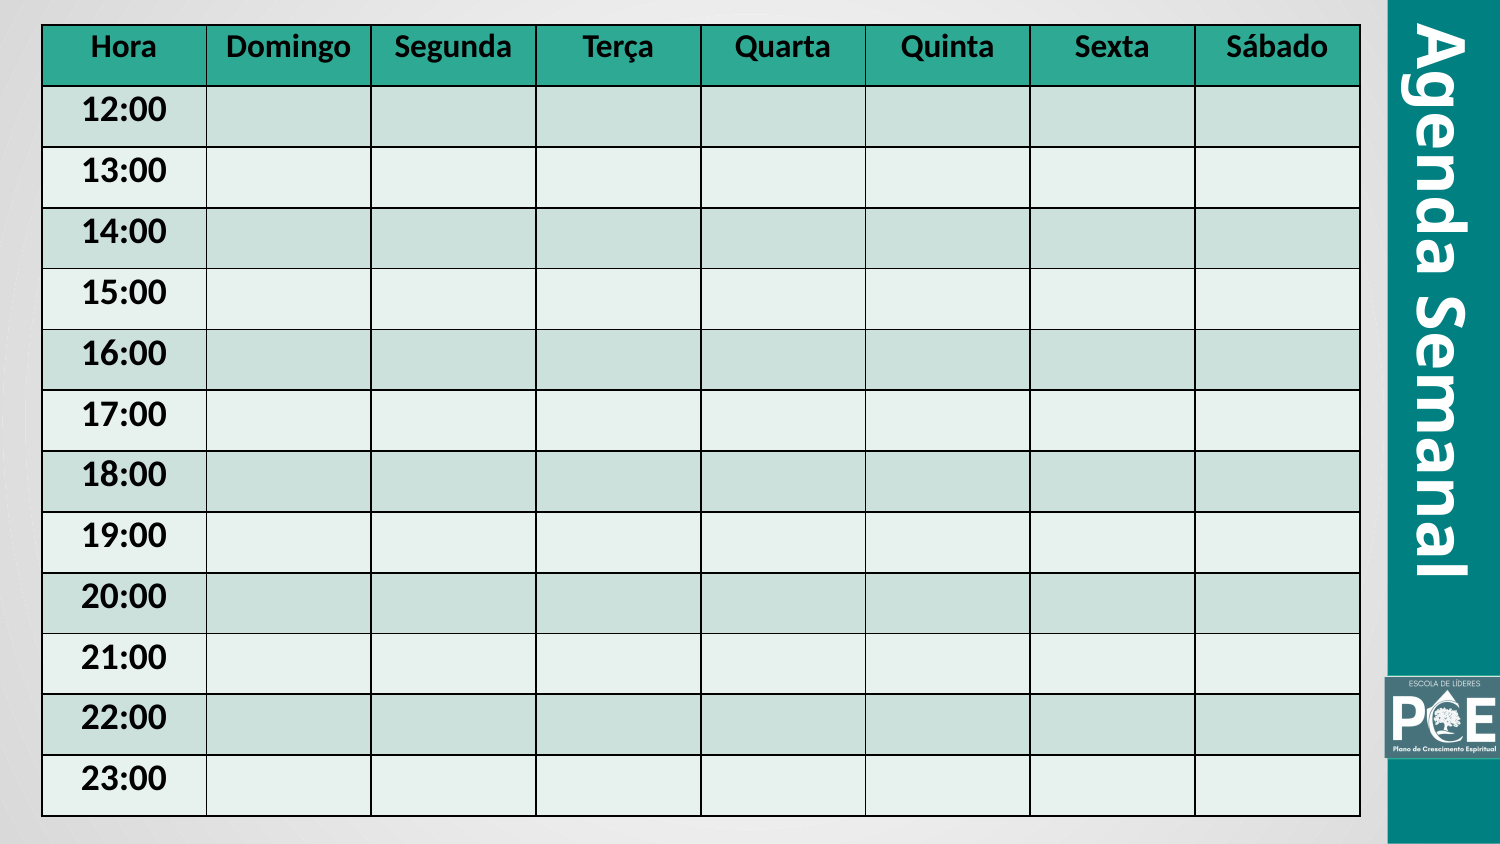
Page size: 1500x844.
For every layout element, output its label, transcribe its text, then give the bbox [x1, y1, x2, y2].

table_cell [1031, 574, 1194, 633]
table_cell [537, 87, 700, 146]
table_header Hora [43, 26, 206, 85]
table_cell [1196, 513, 1359, 572]
table_cell [207, 756, 370, 815]
table_cell [207, 634, 370, 693]
table_cell 17:00 [43, 391, 206, 450]
table_cell [537, 148, 700, 207]
table_cell [207, 148, 370, 207]
table_cell [537, 574, 700, 633]
table_cell [372, 87, 535, 146]
table_cell [537, 756, 700, 815]
table_cell [702, 695, 865, 754]
table_cell [866, 87, 1029, 146]
table_cell [866, 330, 1029, 389]
table_cell 23:00 [43, 756, 206, 815]
table_cell [1031, 452, 1194, 511]
table_cell [1031, 209, 1194, 268]
table_cell [1031, 87, 1194, 146]
table_cell [537, 269, 700, 329]
table_cell [1196, 574, 1359, 633]
table_cell [372, 574, 535, 633]
table_cell [866, 148, 1029, 207]
table_cell [207, 513, 370, 572]
table_cell [702, 513, 865, 572]
table_cell [537, 209, 700, 268]
table_cell [1196, 87, 1359, 146]
table_cell [1196, 756, 1359, 815]
table_cell 20:00 [43, 574, 206, 633]
table_cell [207, 330, 370, 389]
table_cell [372, 209, 535, 268]
table_cell [537, 695, 700, 754]
table_cell [1031, 695, 1194, 754]
table_cell [1196, 148, 1359, 207]
table_cell [537, 513, 700, 572]
table_cell [207, 574, 370, 633]
table_cell [372, 634, 535, 693]
table_cell [866, 574, 1029, 633]
table_cell 21:00 [43, 634, 206, 693]
table_cell [702, 269, 865, 329]
table_cell [372, 148, 535, 207]
table_cell [372, 695, 535, 754]
table_cell 12:00 [43, 87, 206, 146]
table_cell 22:00 [43, 695, 206, 754]
table_header Segunda [372, 26, 535, 85]
table_cell [702, 148, 865, 207]
table_header Terça [537, 26, 700, 85]
table_cell [1031, 634, 1194, 693]
table_cell [1196, 330, 1359, 389]
table_cell [702, 87, 865, 146]
picture [1384, 676, 1500, 758]
table_cell [866, 634, 1029, 693]
table_cell 15:00 [43, 269, 206, 329]
table_cell [702, 330, 865, 389]
table_cell [372, 513, 535, 572]
table_cell [537, 330, 700, 389]
table_cell [1196, 695, 1359, 754]
table_cell 18:00 [43, 452, 206, 511]
table_cell 19:00 [43, 513, 206, 572]
table_header Quarta [702, 26, 865, 85]
table_cell [866, 209, 1029, 268]
table_cell [1196, 452, 1359, 511]
table_cell [372, 452, 535, 511]
text_box Agenda Semanal [1397, 16, 1492, 589]
table_cell [866, 513, 1029, 572]
table_cell [207, 452, 370, 511]
table_cell [1196, 269, 1359, 329]
table_cell [1196, 209, 1359, 268]
table_cell [1031, 513, 1194, 572]
table_cell [1196, 634, 1359, 693]
table_cell [537, 452, 700, 511]
table_cell 13:00 [43, 148, 206, 207]
table_header Sábado [1196, 26, 1359, 85]
table_cell [207, 209, 370, 268]
table_header Quinta [866, 26, 1029, 85]
table_cell [702, 391, 865, 450]
table_cell [1031, 756, 1194, 815]
table_cell [866, 269, 1029, 329]
table_cell [207, 695, 370, 754]
table_cell [372, 756, 535, 815]
table_cell [1031, 269, 1194, 329]
table_cell [866, 756, 1029, 815]
table_cell [1196, 391, 1359, 450]
table_cell [866, 452, 1029, 511]
table_cell [702, 634, 865, 693]
table_cell [866, 391, 1029, 450]
table_cell [702, 756, 865, 815]
table_cell [537, 391, 700, 450]
table_cell [207, 269, 370, 329]
table_header Sexta [1031, 26, 1194, 85]
table_cell [537, 634, 700, 693]
table_cell [372, 391, 535, 450]
table_cell [1031, 330, 1194, 389]
table_cell [1031, 148, 1194, 207]
table_cell [207, 391, 370, 450]
table_cell [207, 87, 370, 146]
table_header Domingo [207, 26, 370, 85]
table_cell [702, 452, 865, 511]
table_cell 16:00 [43, 330, 206, 389]
table_cell [372, 269, 535, 329]
table_cell [702, 209, 865, 268]
table_cell [702, 574, 865, 633]
table_cell [372, 330, 535, 389]
table_cell 14:00 [43, 209, 206, 268]
table_cell [866, 695, 1029, 754]
table_cell [1031, 391, 1194, 450]
